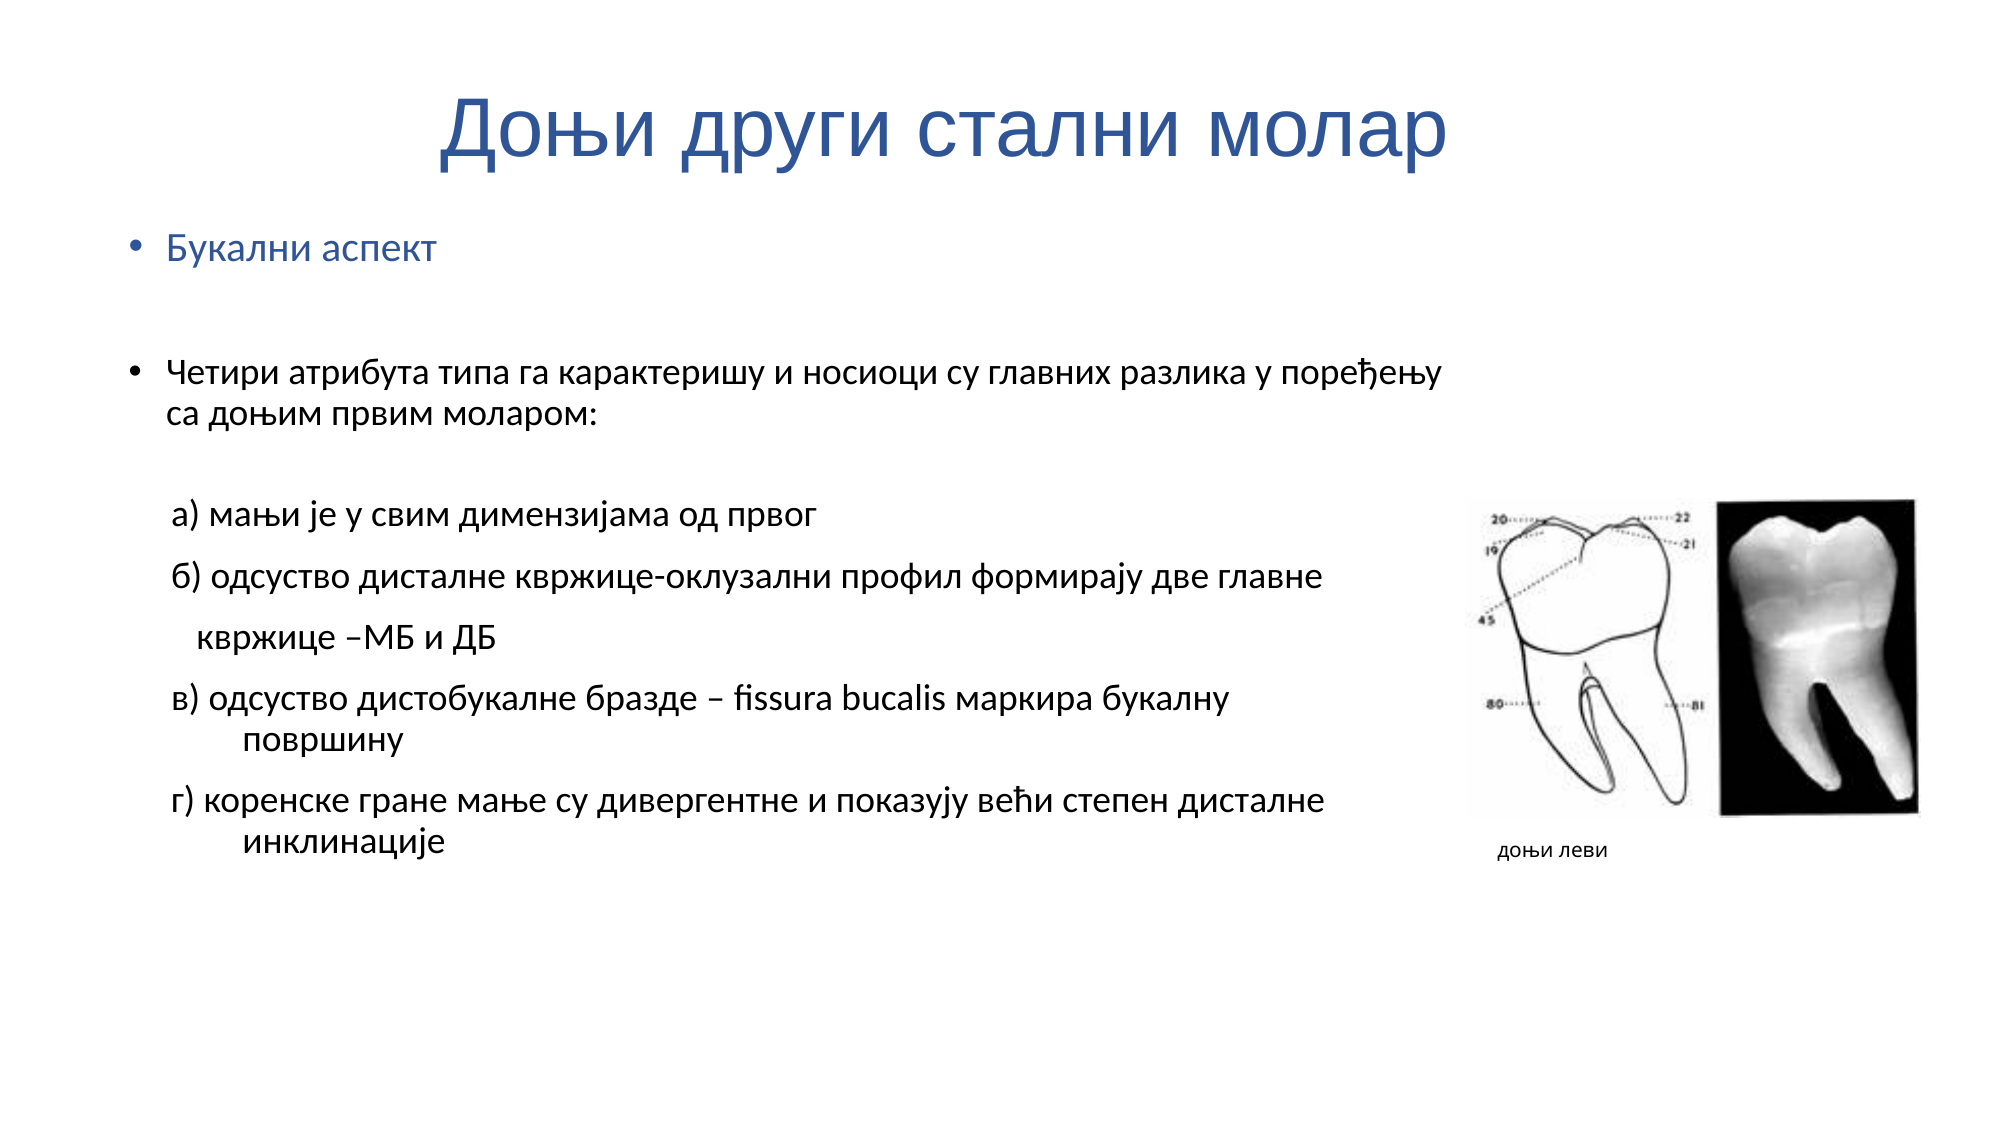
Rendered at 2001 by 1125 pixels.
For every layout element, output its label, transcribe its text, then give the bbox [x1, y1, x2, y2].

picture [1465, 498, 1921, 818]
title Доњи други стални молар [424, 12, 1663, 248]
text_box доњи леви [1482, 829, 1623, 870]
list Букални аспект Четири атрибута типа га карактеришу и носиоци су главних разлика у поређењу са доњим првим моларом: а) мањи је у свим димензијама од првог б) одсуство дисталне квржице-оклузални профил формирају две главне квржице –МБ и ДБ в) одсуство дистобукалне бразде – fissura bucalis маркира букалну површину г) коренске гране мање су дивергентне и показују већи степен дисталне инклинације [113, 217, 1477, 884]
